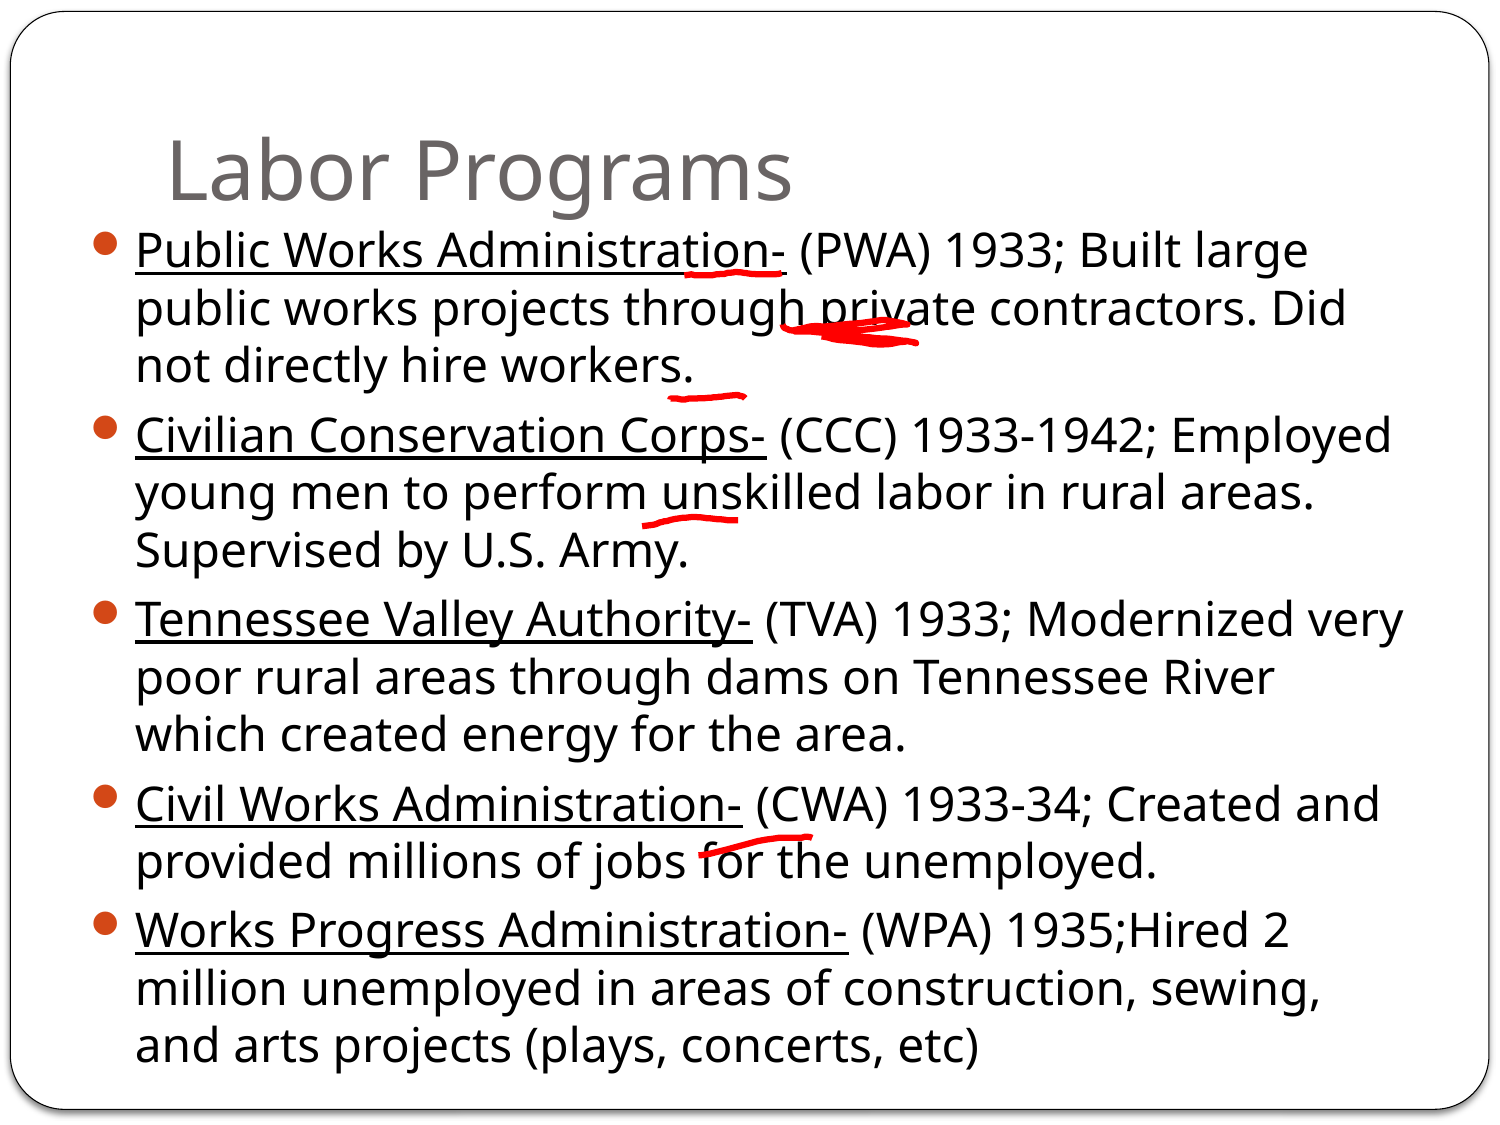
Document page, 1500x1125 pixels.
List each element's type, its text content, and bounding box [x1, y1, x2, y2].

list Public Works Administration- (PWA) 1933; Built large public works projects through private contractors. Did not directly hire workers. Civilian Conservation Corps- (CCC) 1933-1942; Employed young men to perform unskilled labor in rural areas. Supervised by U.S. Army. Tennessee Valley Authority- (TVA) 1933; Modernized very poor rural areas through dams on Tennessee River which created energy for the area. Civil Works Administration- (CWA) 1933-34; Created and provided millions of jobs for the unemployed. Works Progress Administration- (WPA) 1935;Hired 2 million unemployed in areas of construction, sewing, and arts projects (plays, concerts, etc) [74, 212, 1426, 956]
title Labor Programs [149, 44, 1426, 212]
text_box [782, 320, 917, 345]
text_box [684, 272, 782, 276]
text_box [698, 836, 813, 856]
text_box [642, 516, 739, 527]
text_box [670, 395, 746, 400]
